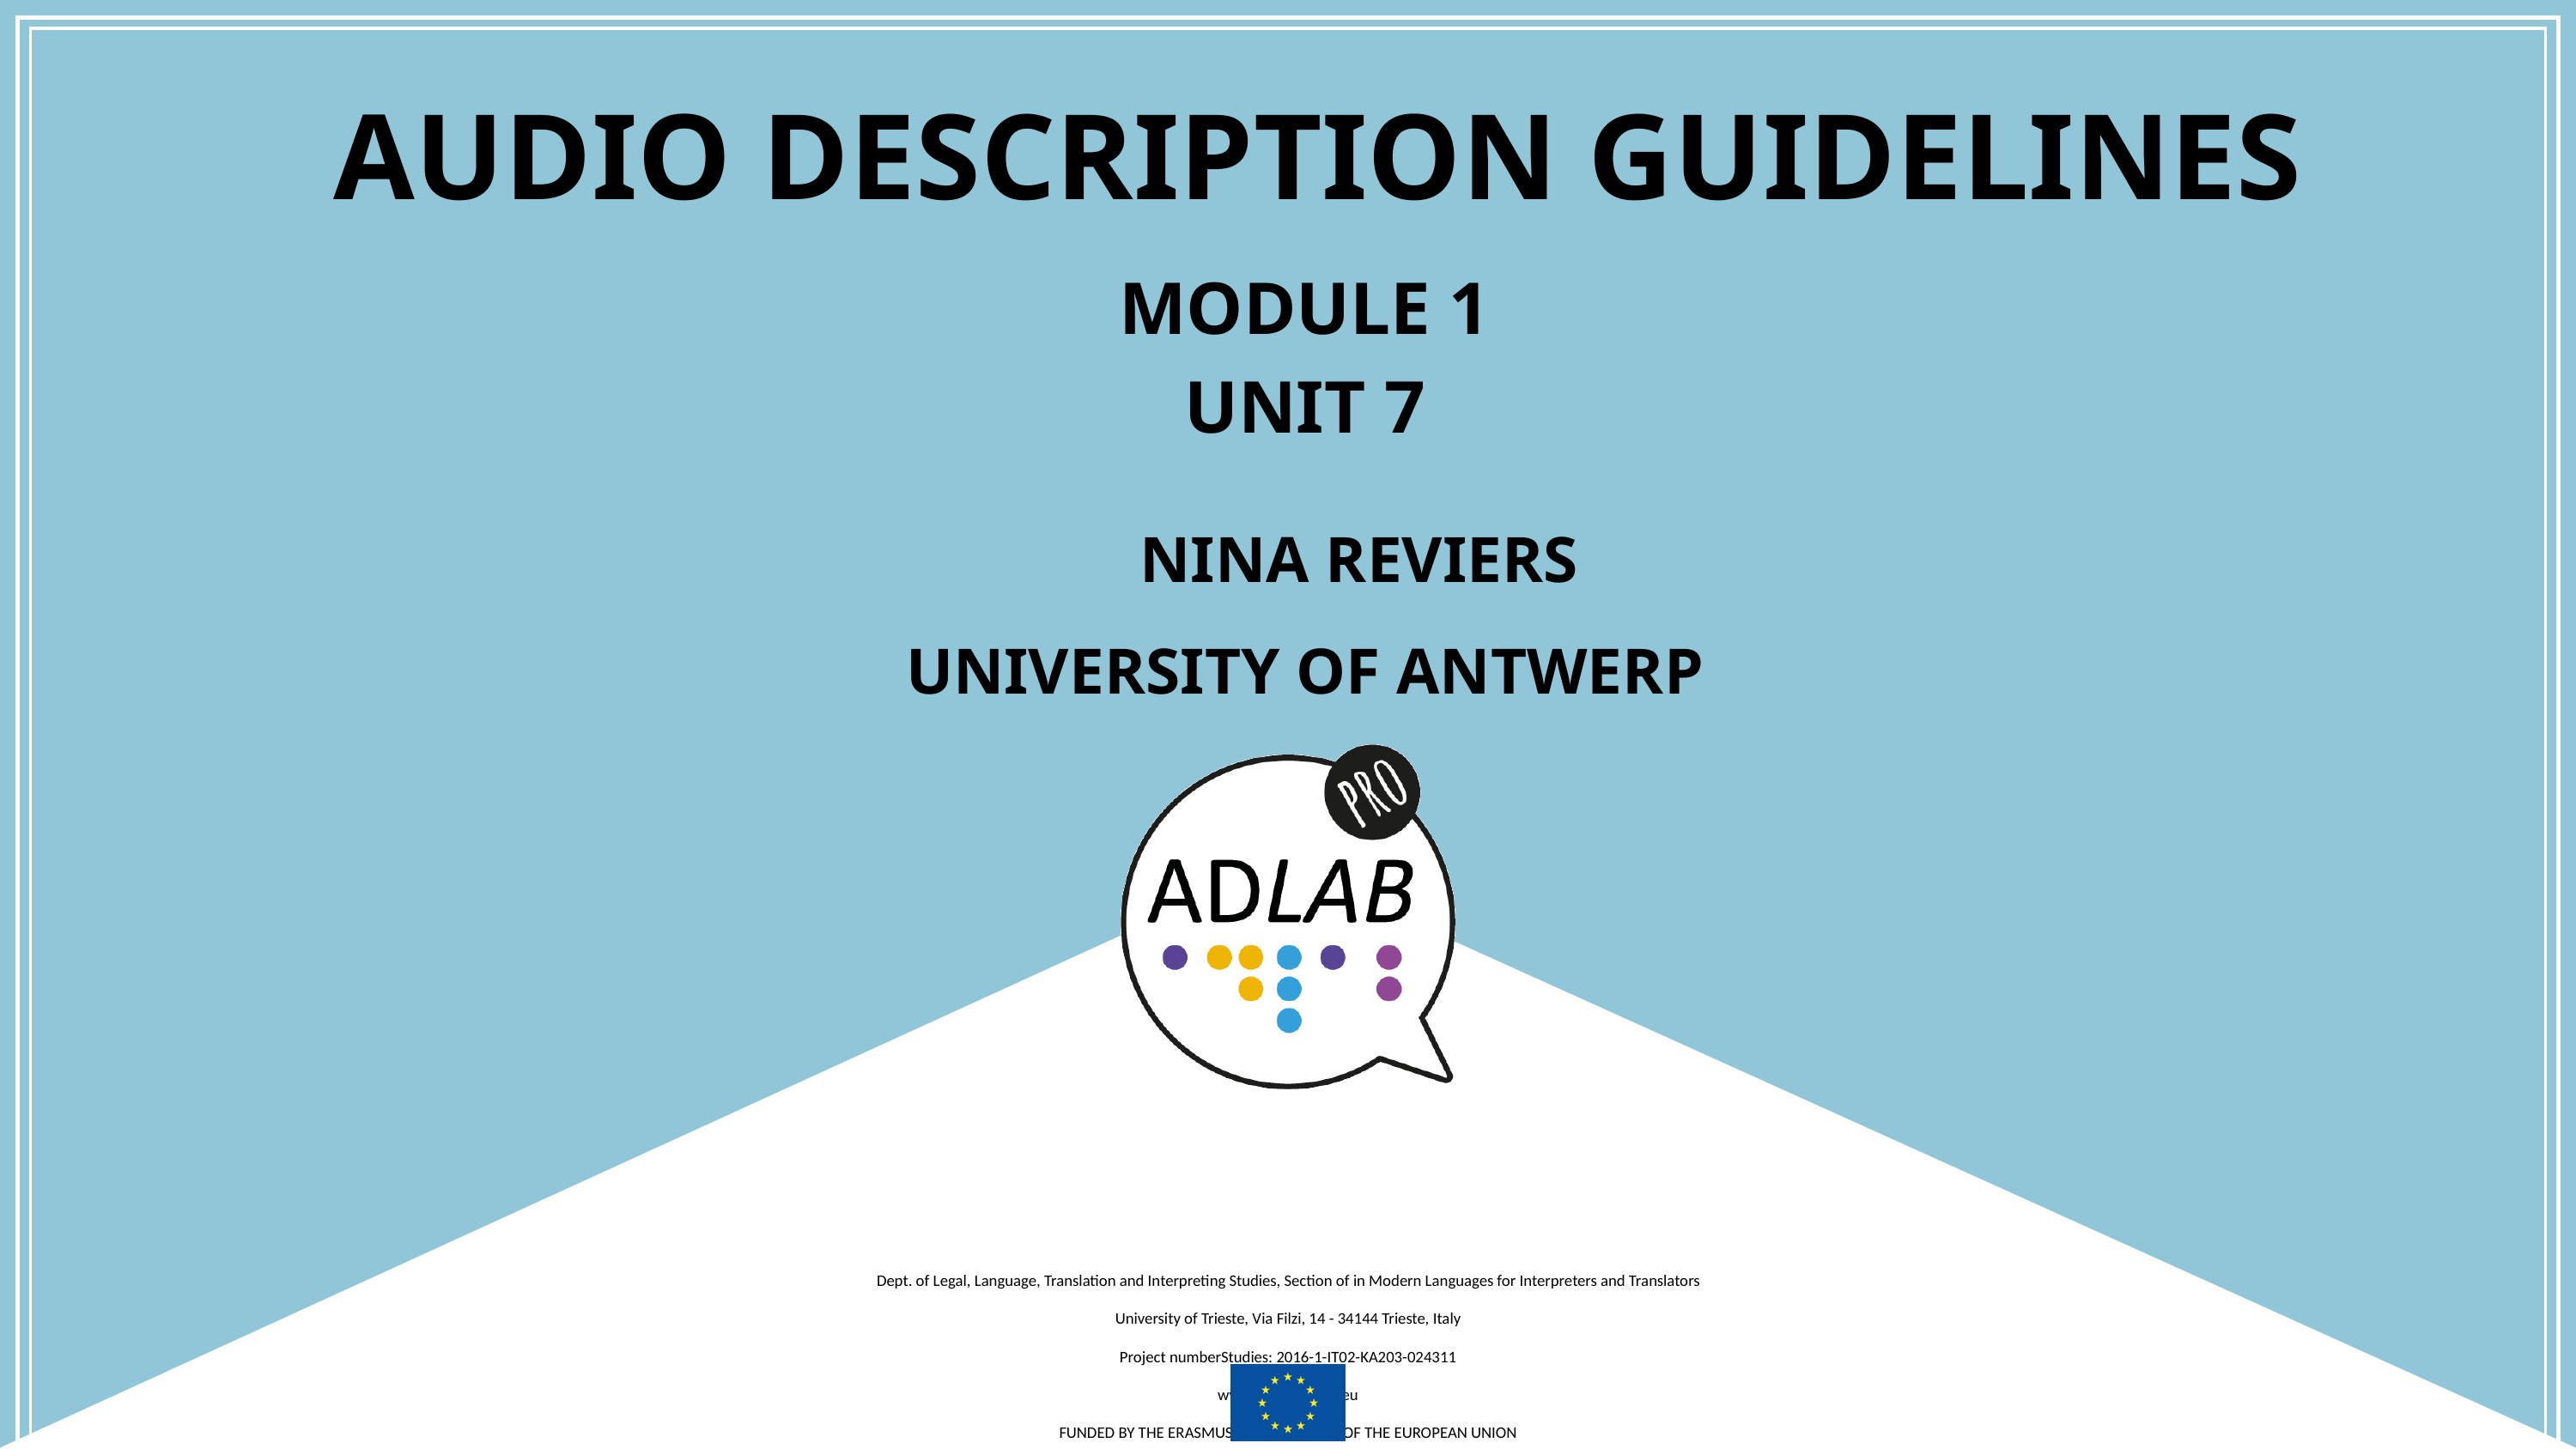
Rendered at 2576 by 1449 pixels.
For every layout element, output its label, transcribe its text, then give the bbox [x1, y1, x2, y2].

list NINA REVIERS [226, 521, 2494, 617]
list MODULE 1 UNIT 7 [338, 266, 2271, 477]
picture [1230, 1364, 1346, 1441]
title AUDIO DESCRIPTION GUIDELINES [144, 91, 2494, 252]
picture [1111, 736, 1465, 1089]
list UNIVERSITY OF ANTWERP [338, 633, 2271, 729]
